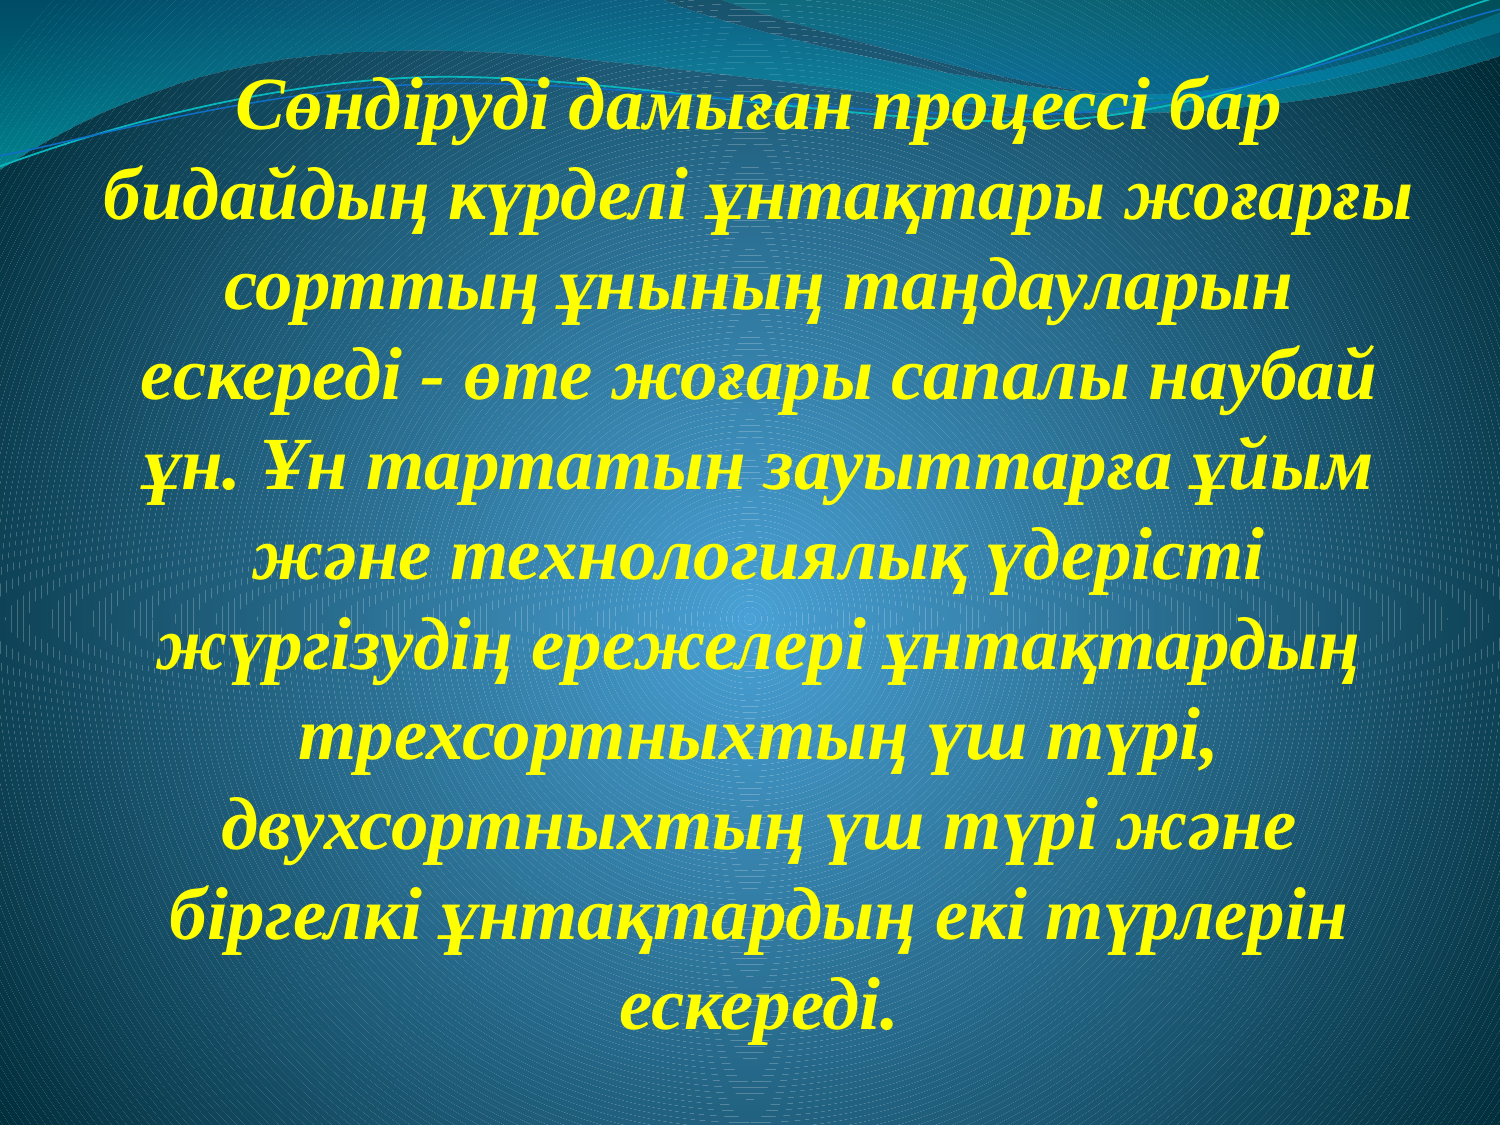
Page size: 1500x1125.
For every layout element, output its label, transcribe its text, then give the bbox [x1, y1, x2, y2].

subtitle Сөндiрудi дамыған процессi бар бидайдың күрделi ұнтақтары жоғарғы сорттың ұнының таңдауларын ескередi - өте жоғары сапалы наубай ұн. Ұн тартатын зауыттарға ұйым және технологиялық үдерiстi жүргiзудiң ережелерi ұнтақтардың трехсортныхтың үш түрi, двухсортныхтың үш түрi және бiргелкi ұнтақтардың екi түрлерiн ескередi. [87, 46, 1442, 1067]
